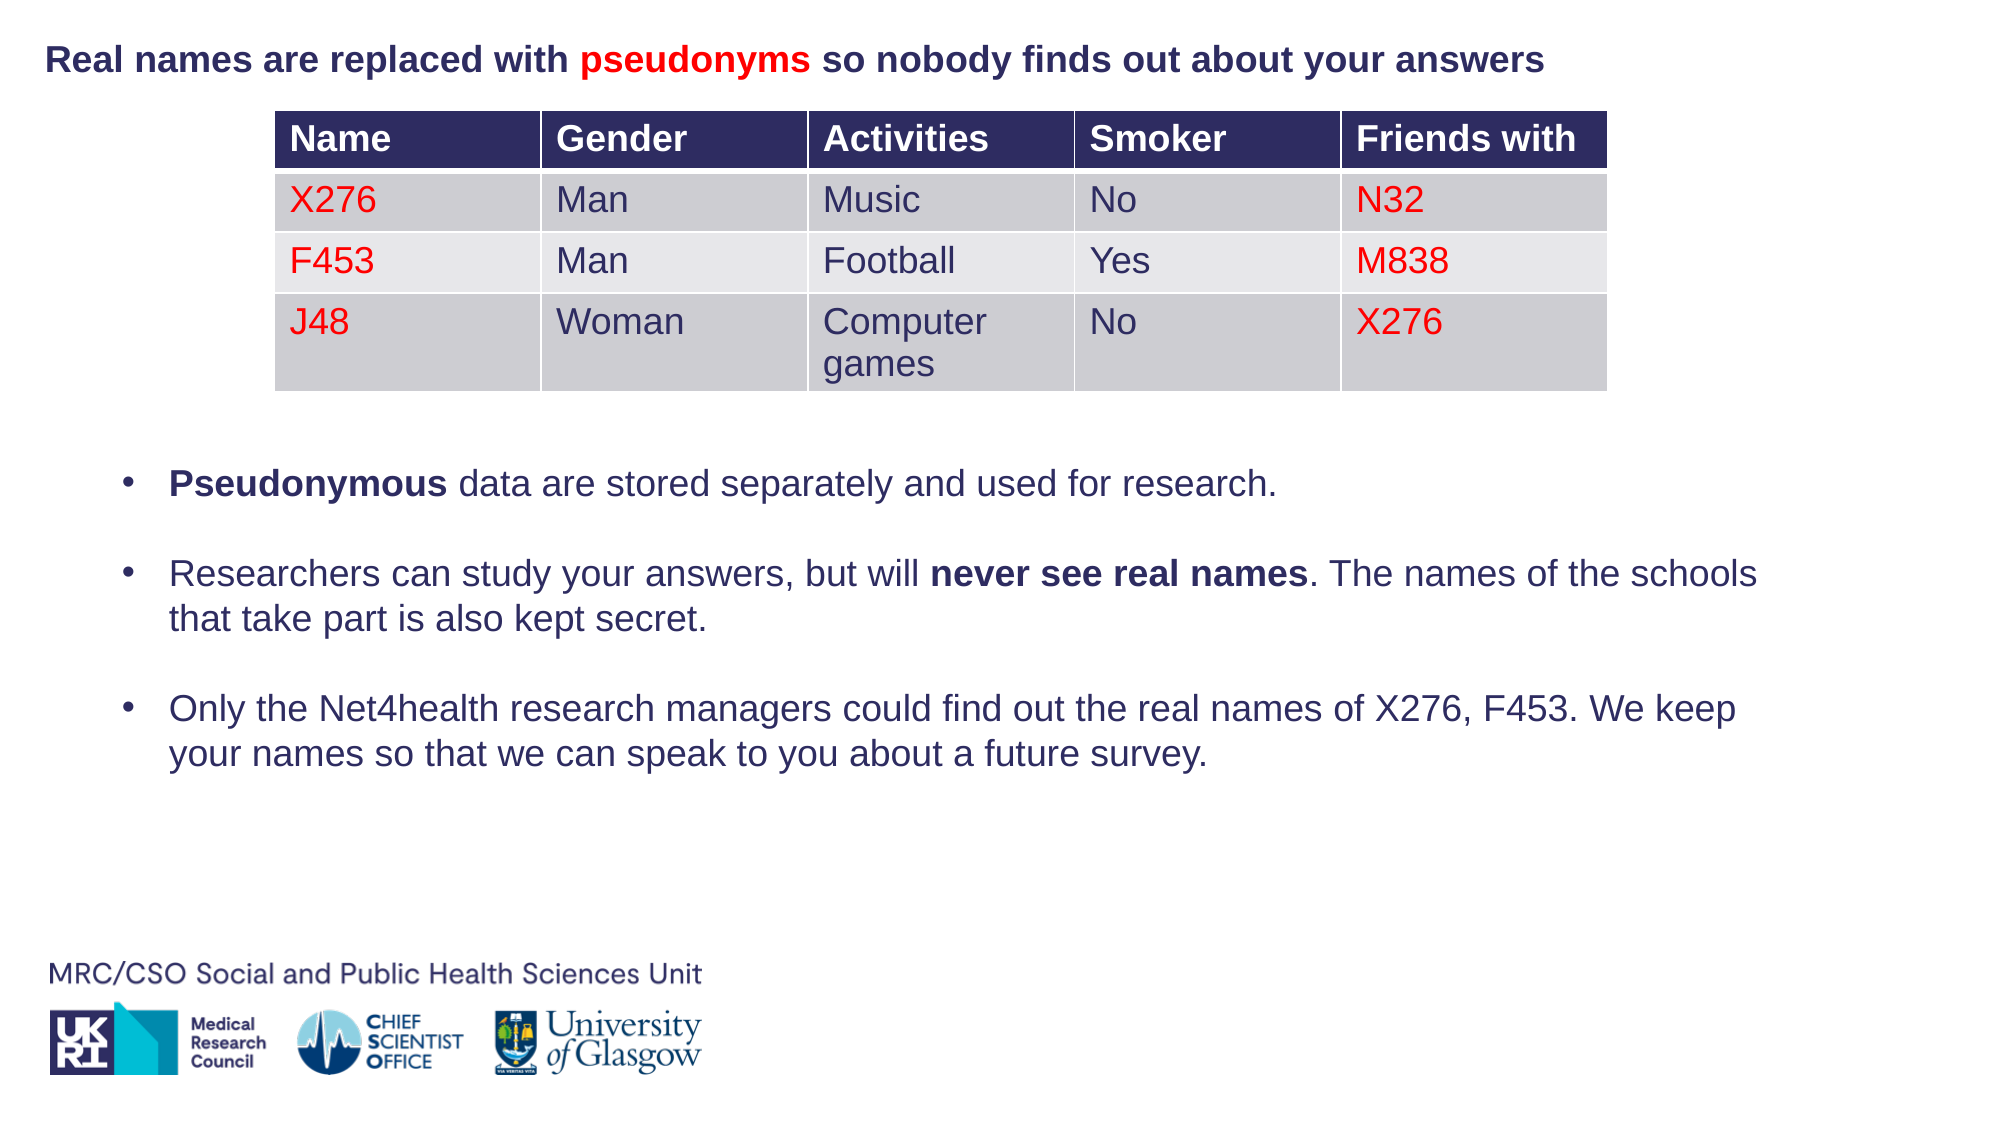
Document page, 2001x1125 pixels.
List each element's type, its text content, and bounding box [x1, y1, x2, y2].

table_header Activities [809, 111, 1074, 168]
table_cell J48 [275, 294, 540, 391]
text_box Real names are replaced with pseudonyms so nobody finds out about your answers [30, 27, 1568, 88]
text_box Pseudonymous data are stored separately and used for research. Researchers can study your answers, but will never see real names. The names of the schools that take part is also kept secret. Only the Net4health research managers could find out the real names of X276, F453. We keep your names so that we can speak to you about a future survey. [107, 451, 1813, 872]
table_header Friends with [1342, 111, 1607, 168]
table_cell X276 [275, 174, 540, 231]
table_cell Football [809, 233, 1074, 292]
table_cell Music [809, 174, 1074, 231]
table_cell Computer games [809, 294, 1074, 391]
table_header Gender [542, 111, 807, 168]
table_cell Yes [1075, 233, 1340, 292]
table_cell N32 [1342, 174, 1607, 231]
table_cell F453 [275, 233, 540, 292]
table_cell M838 [1342, 233, 1607, 292]
table_cell Man [542, 174, 807, 231]
table_header Smoker [1075, 111, 1340, 168]
picture [50, 961, 702, 1075]
table_cell Woman [542, 294, 807, 391]
table_cell Man [542, 233, 807, 292]
table_header Name [275, 111, 540, 168]
table_cell No [1075, 174, 1340, 231]
table_cell No [1075, 294, 1340, 391]
table_cell X276 [1342, 294, 1607, 391]
